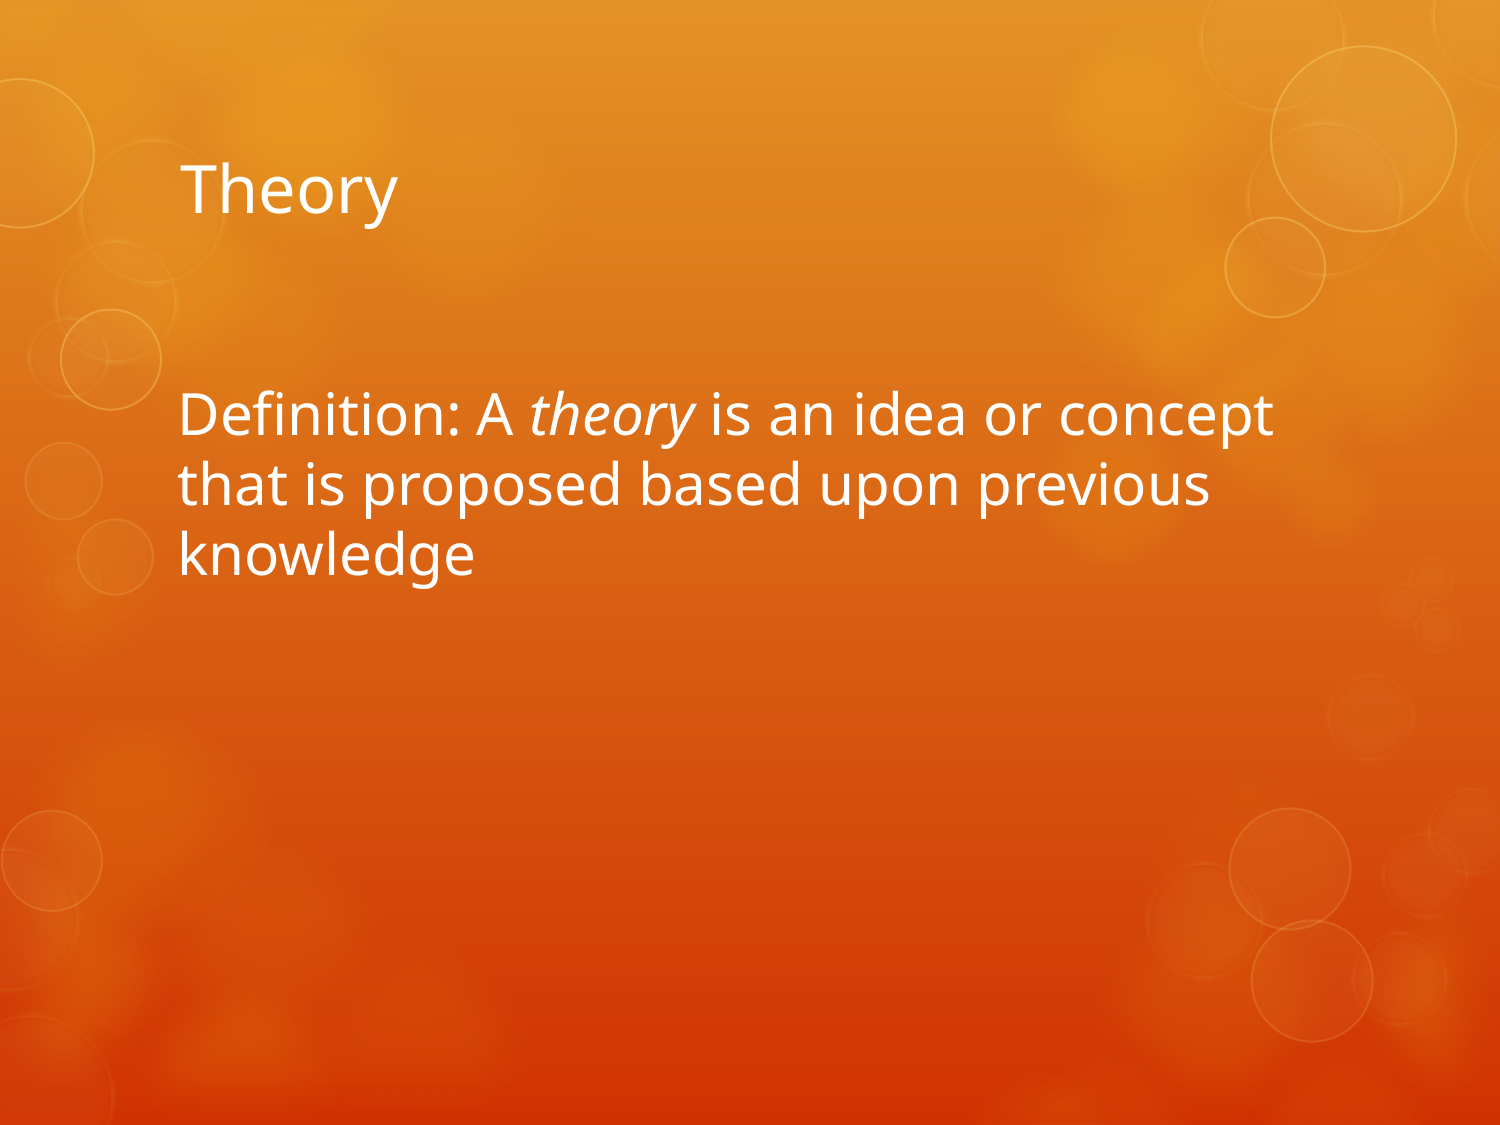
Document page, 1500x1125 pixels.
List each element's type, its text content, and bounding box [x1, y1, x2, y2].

title Theory [165, 110, 1335, 263]
list Definition: A theory is an idea or concept that is proposed based upon previous knowledge [162, 149, 1332, 815]
